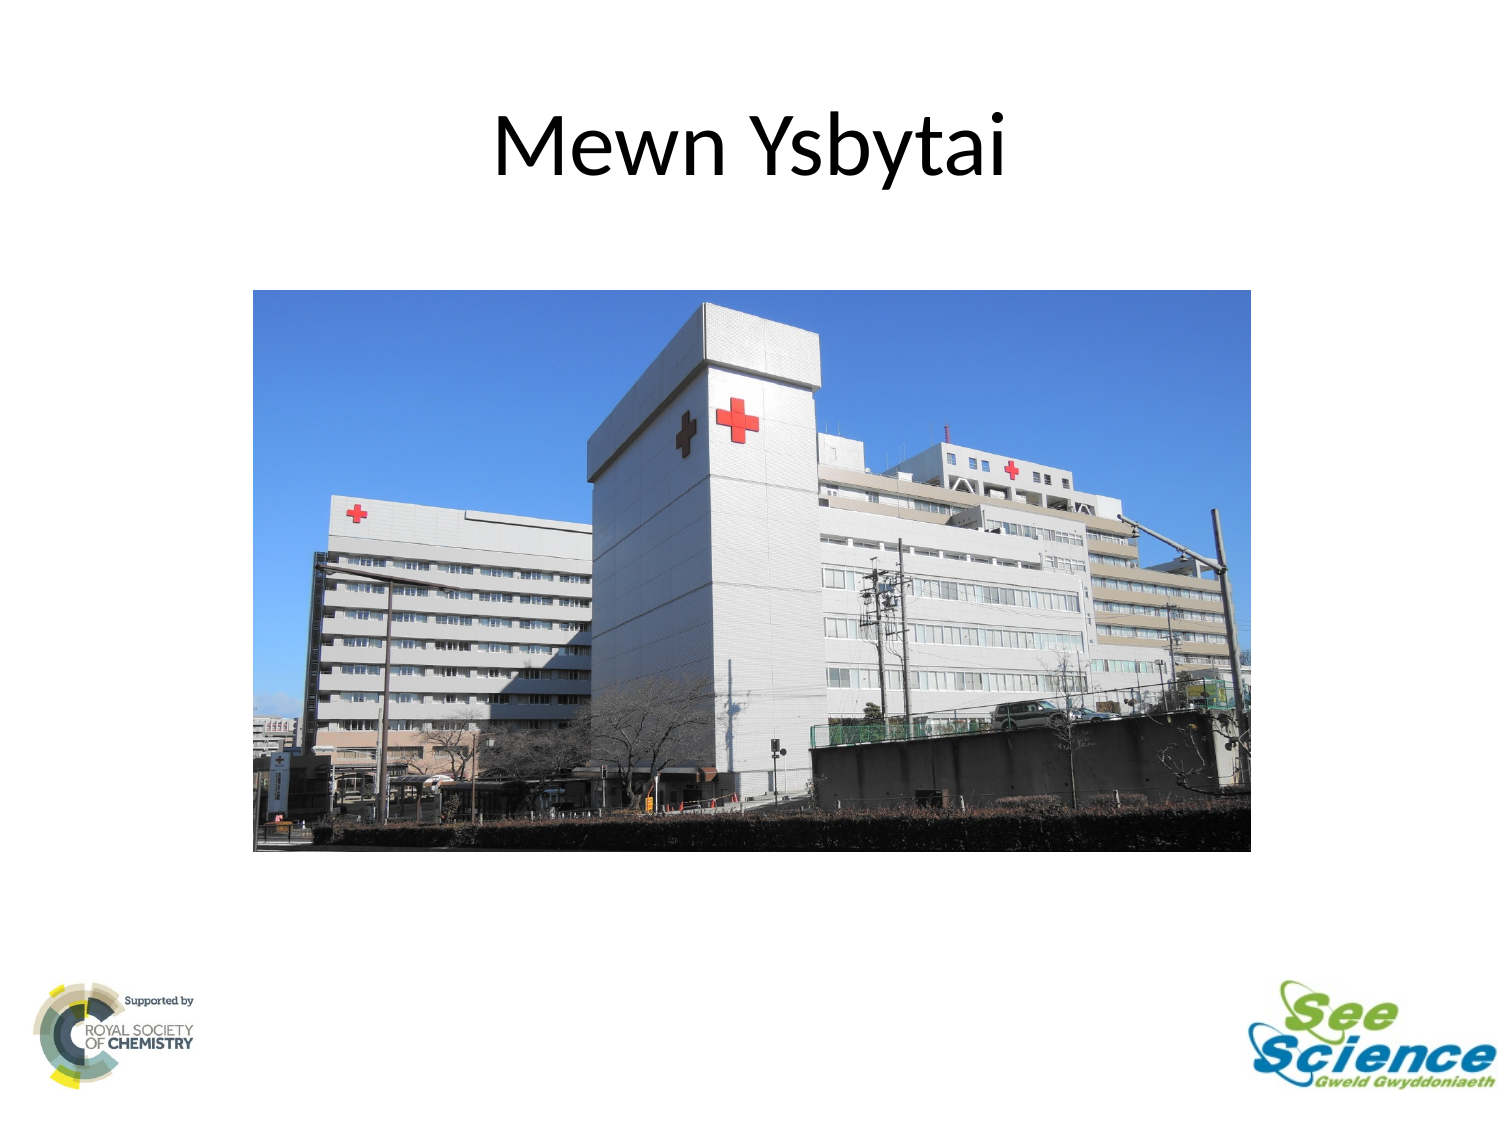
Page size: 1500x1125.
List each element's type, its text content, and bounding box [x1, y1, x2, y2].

picture [1, 951, 224, 1119]
picture [1247, 979, 1499, 1091]
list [253, 290, 1251, 852]
title Mewn Ysbytai [75, 45, 1425, 233]
